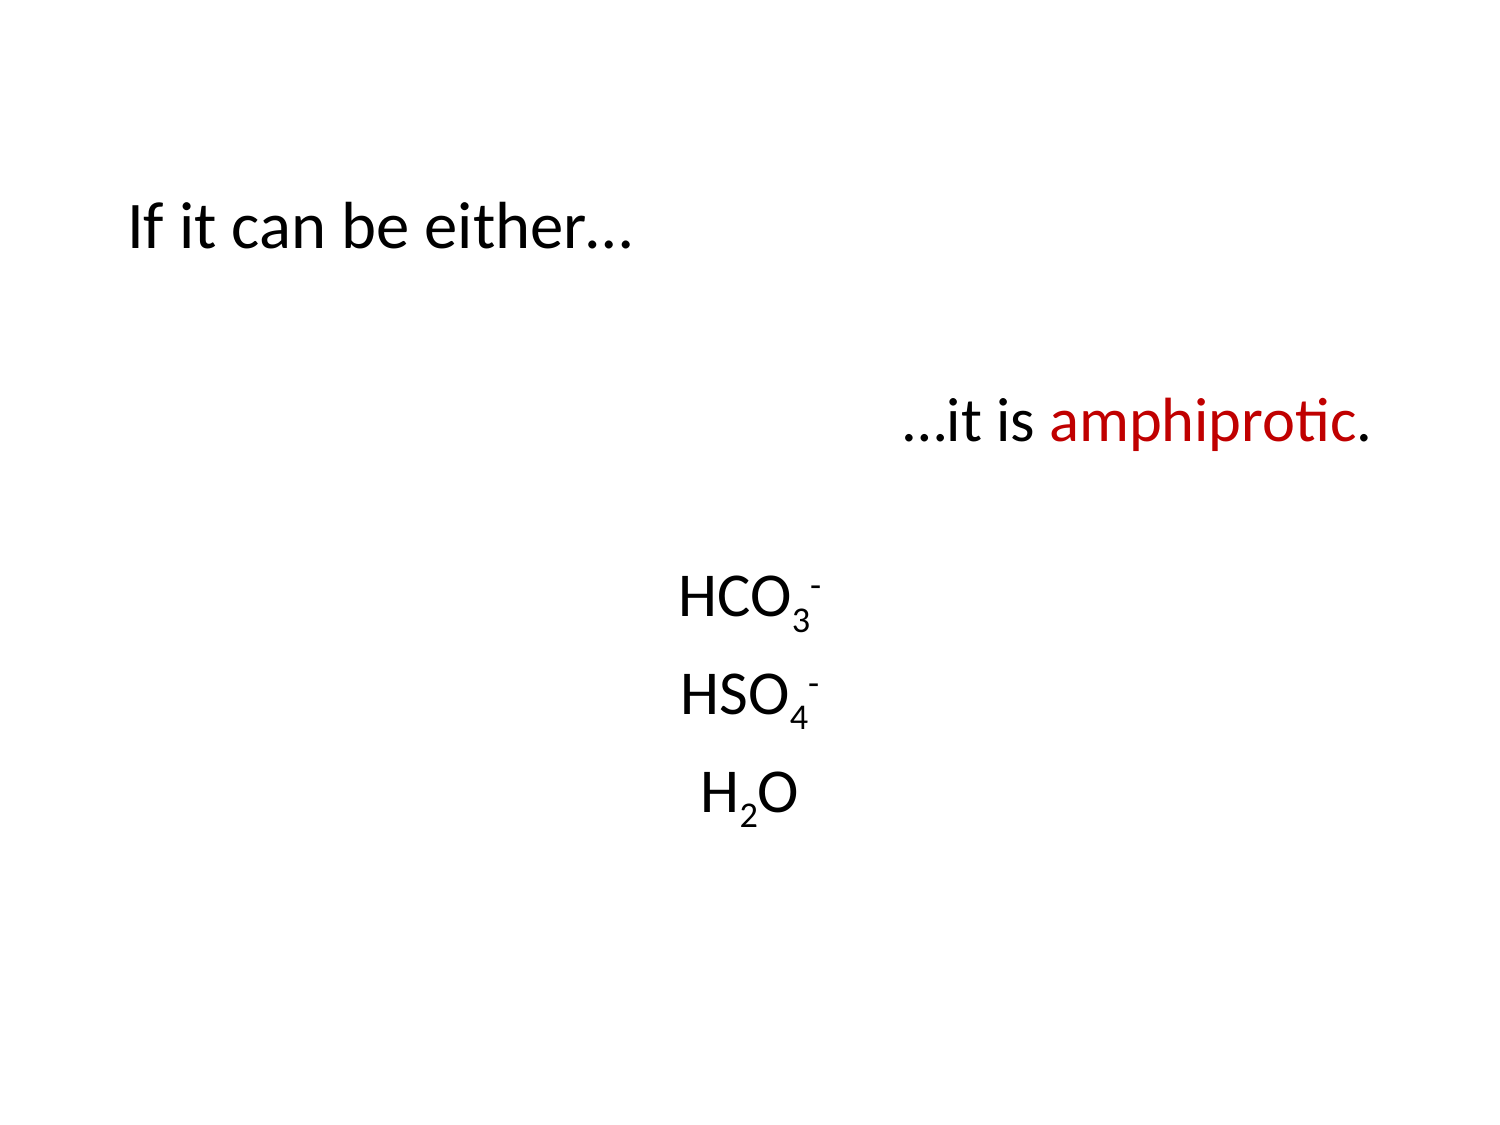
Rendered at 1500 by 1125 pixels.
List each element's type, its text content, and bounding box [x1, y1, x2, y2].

text_box …it is amphiprotic. HCO3- HSO4- H2O [112, 371, 1388, 1047]
text_box If it can be either… [112, 174, 1388, 363]
